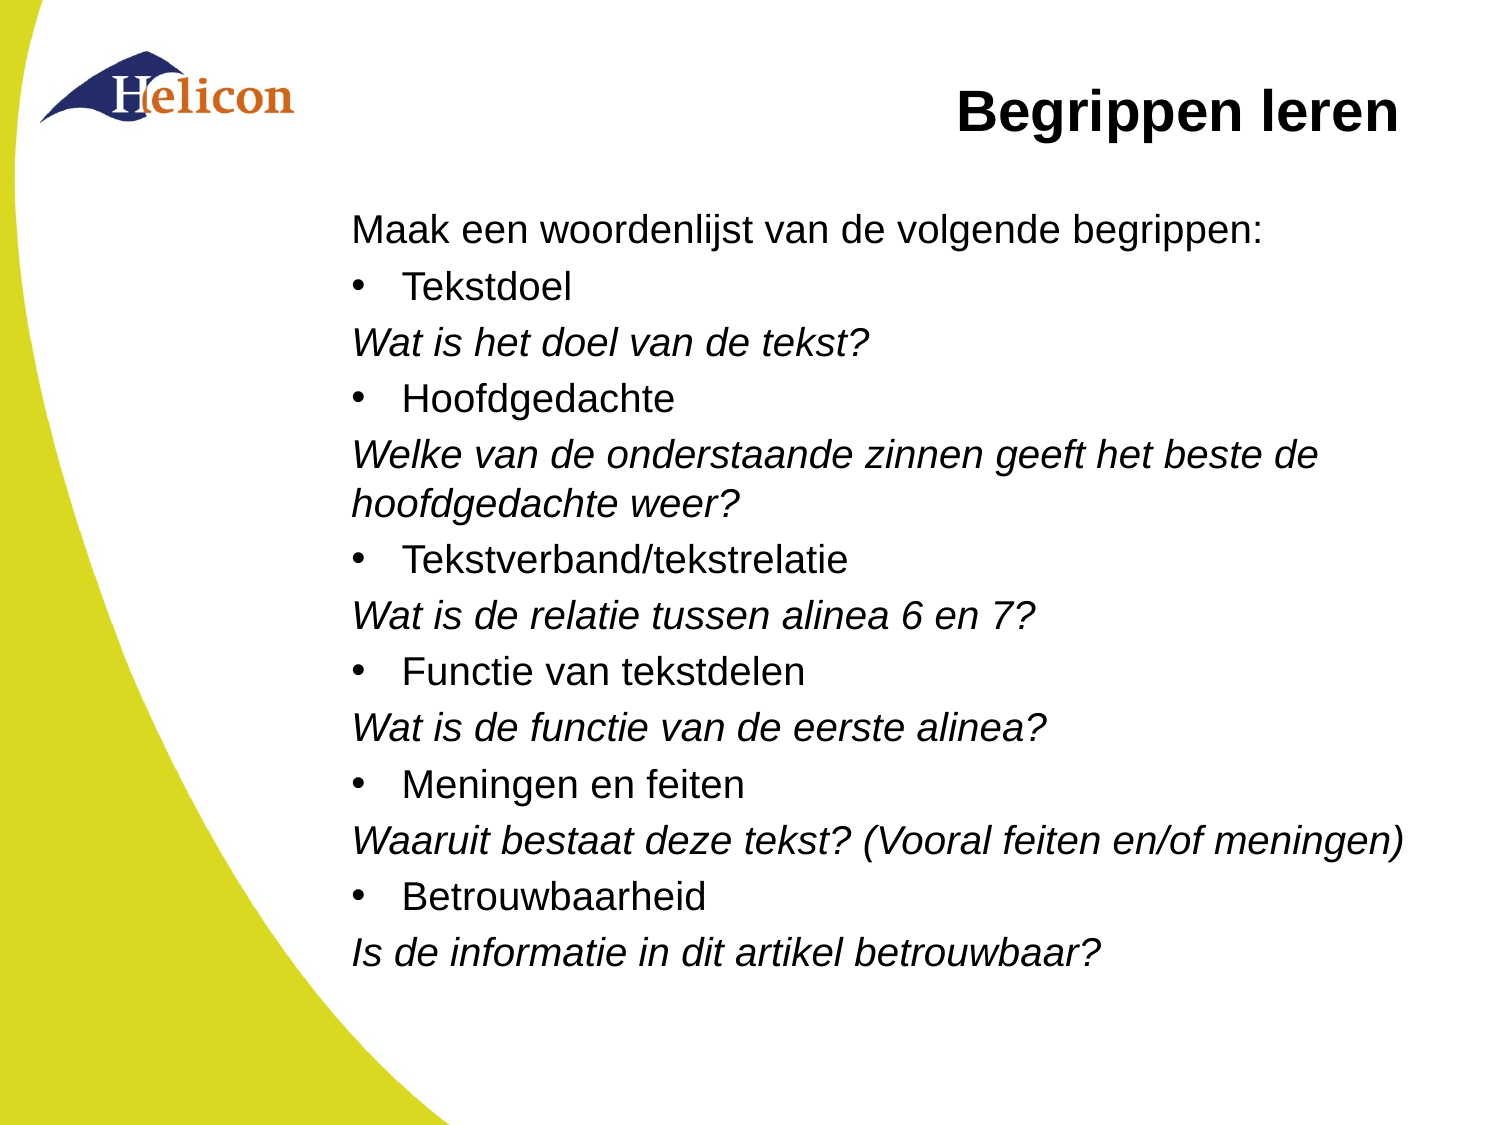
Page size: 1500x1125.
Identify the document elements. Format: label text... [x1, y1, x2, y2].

list Maak een woordenlijst van de volgende begrippen: Tekstdoel Wat is het doel van de tekst? Hoofdgedachte Welke van de onderstaande zinnen geeft het beste de hoofdgedachte weer? Tekstverband/tekstrelatie Wat is de relatie tussen alinea 6 en 7? Functie van tekstdelen Wat is de functie van de eerste alinea? Meningen en feiten Waaruit bestaat deze tekst? (Vooral feiten en/of meningen) Betrouwbaarheid Is de informatie in dit artikel betrouwbaar? [336, 196, 1425, 1005]
title Begrippen leren [324, 54, 1415, 161]
picture [0, 0, 1500, 1125]
